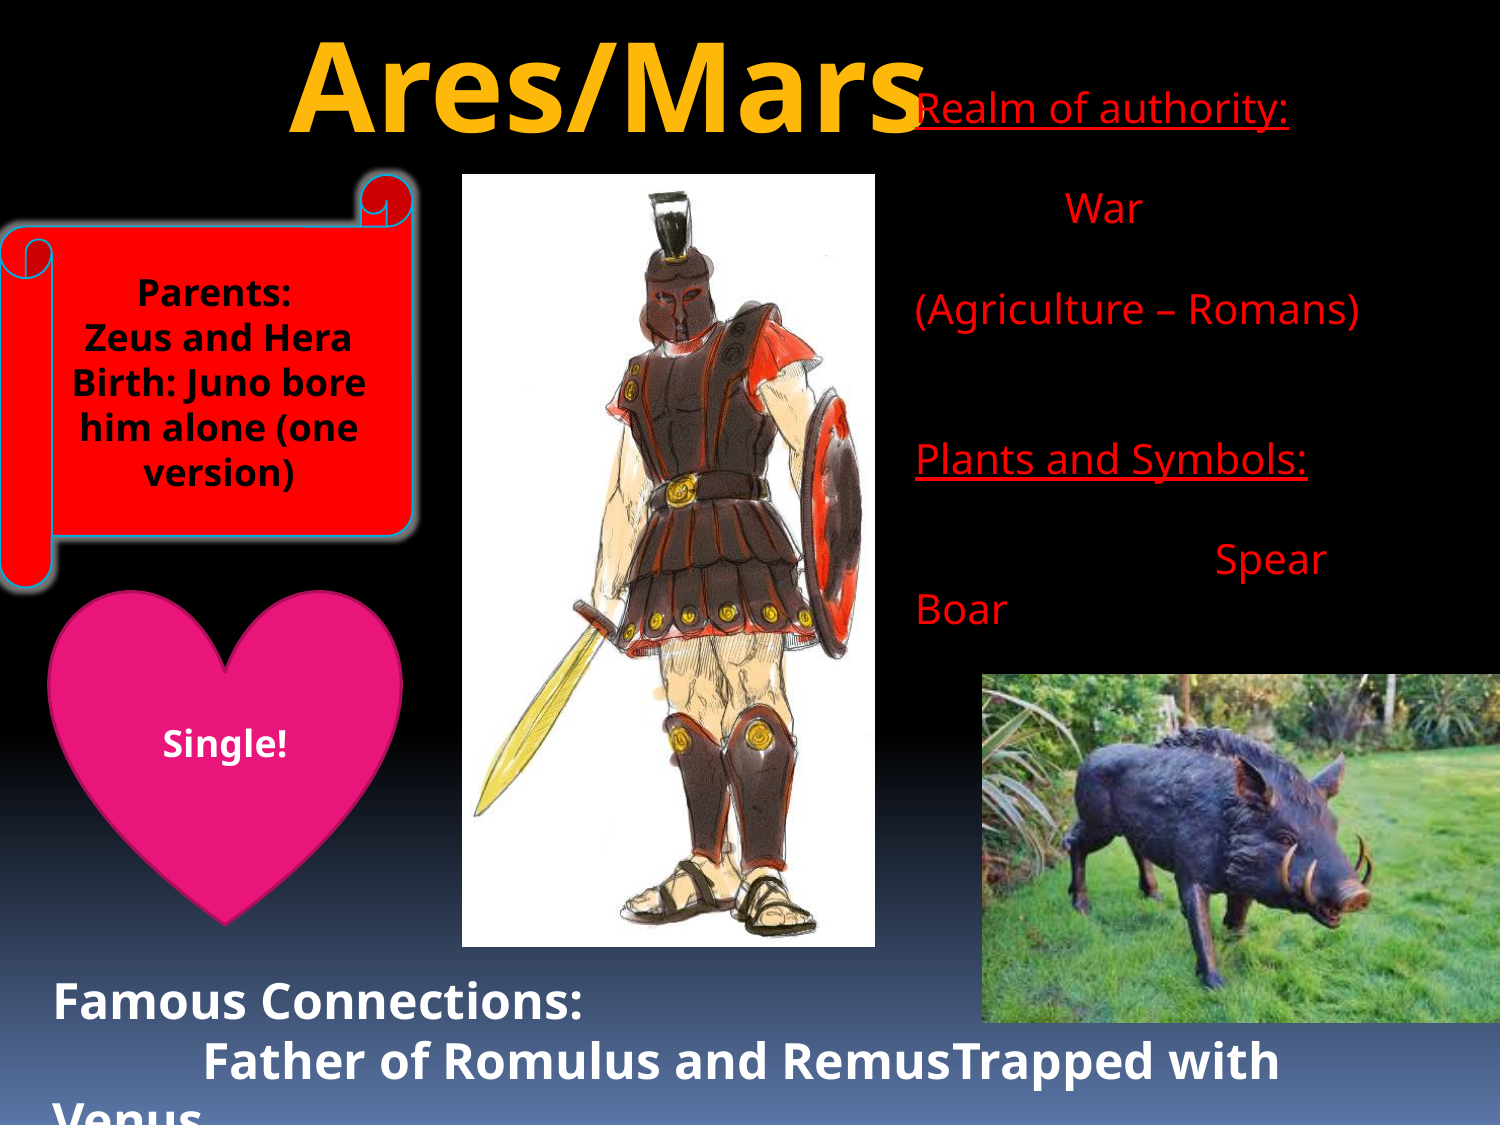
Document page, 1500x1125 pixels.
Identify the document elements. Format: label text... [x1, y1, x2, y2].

text_box Parents: Zeus and Hera Birth: Juno bore him alone (one version) [0, 173, 414, 589]
text_box Famous Connections: Father of Romulus and Remus Trapped with Venus [37, 962, 1388, 1125]
picture [981, 674, 1500, 1024]
text_box Single! [47, 590, 403, 927]
picture [462, 174, 876, 948]
text_box Ares/Mars [274, 0, 1263, 165]
text_box Realm of authority: War (Agriculture – Romans) Plants and Symbols: Spear Boar [899, 74, 1500, 890]
